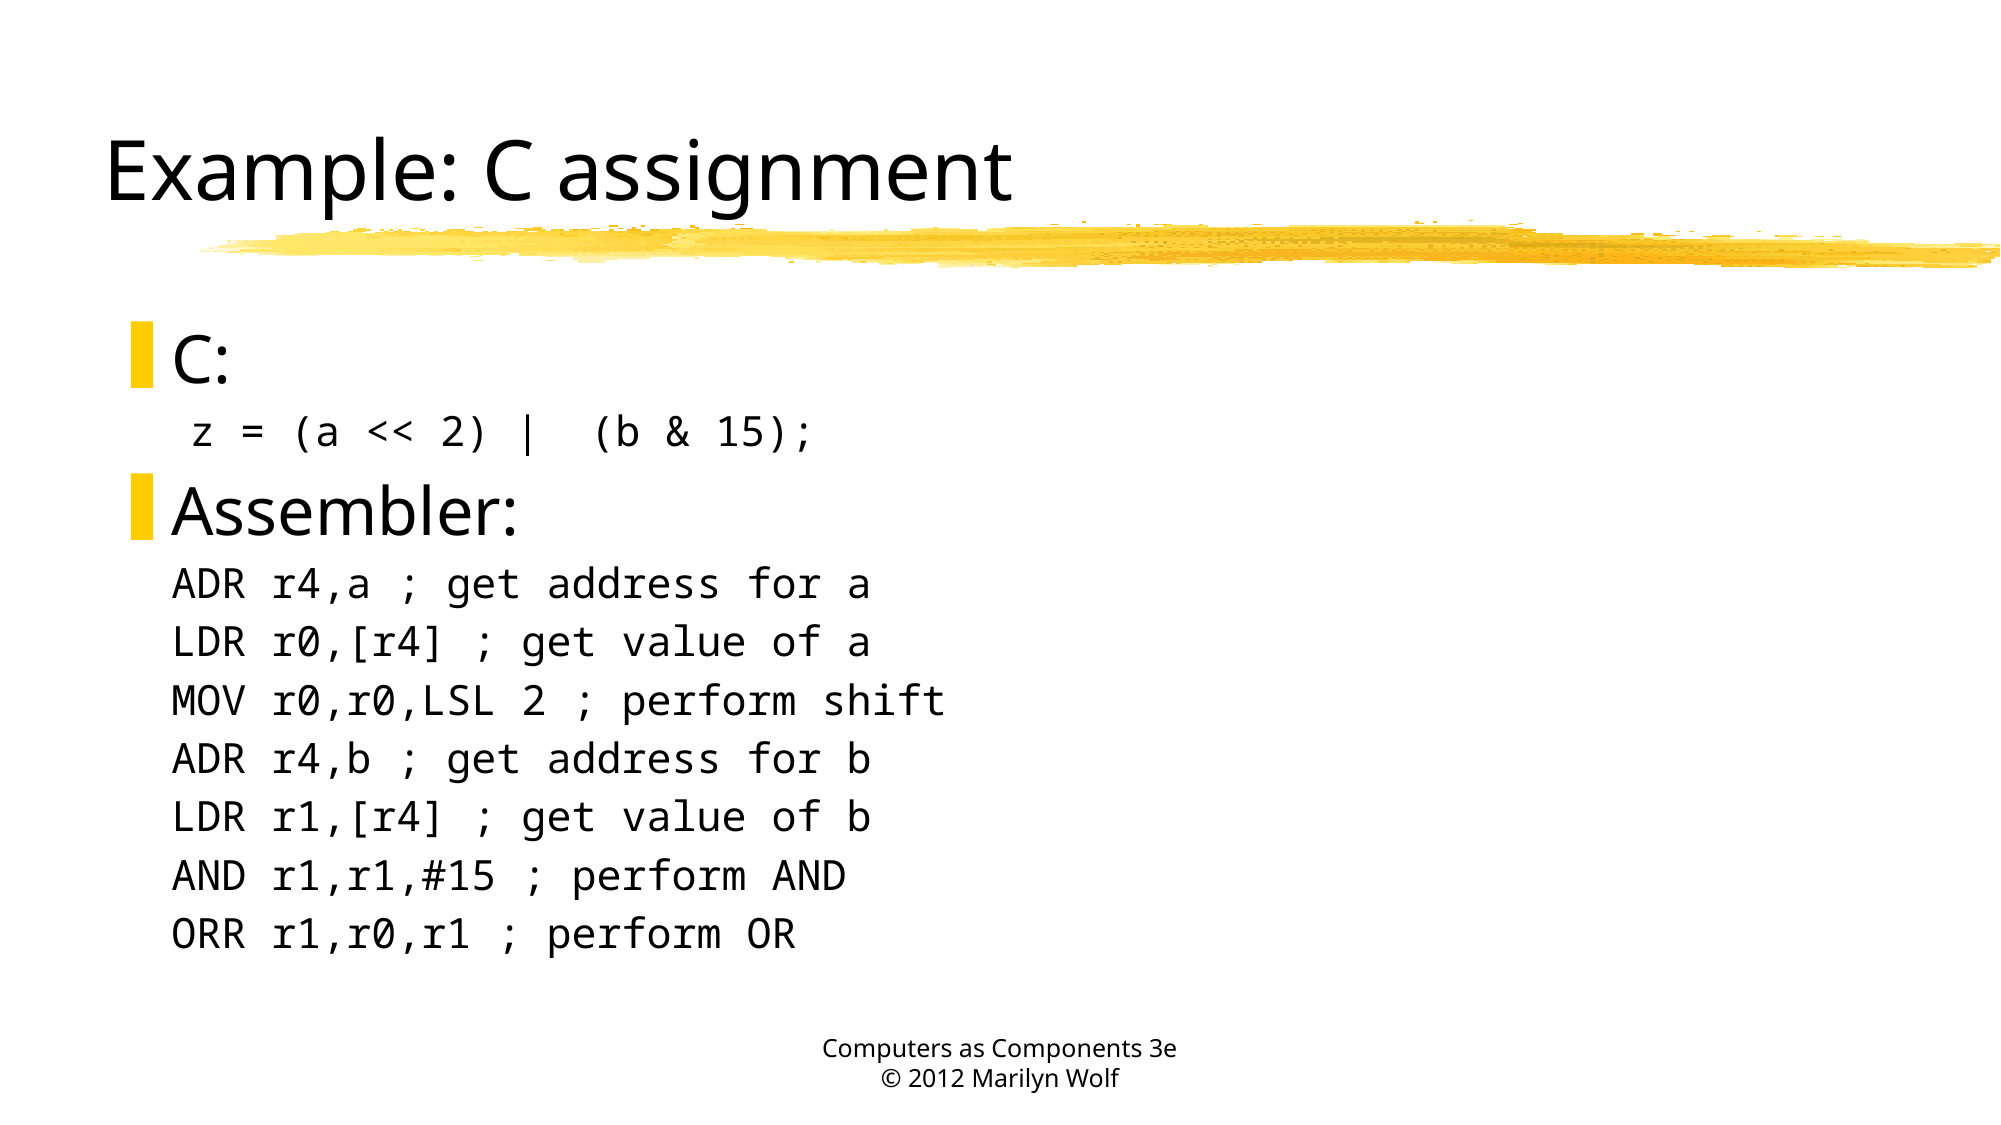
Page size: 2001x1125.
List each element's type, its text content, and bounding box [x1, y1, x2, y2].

title Example: C assignment [88, 37, 1790, 226]
list C: z = (a << 2) | (b & 15); Assembler: ADR r4,a ; get address for a LDR r0,[r4] ; get value of a MOV r0,r0,LSL 2 ; perform shift ADR r4,b ; get address for b LDR r1,[r4] ; get value of b AND r1,r1,#15 ; perform AND ORR r1,r0,r1 ; perform OR [99, 309, 1890, 994]
picture [200, 215, 2000, 279]
